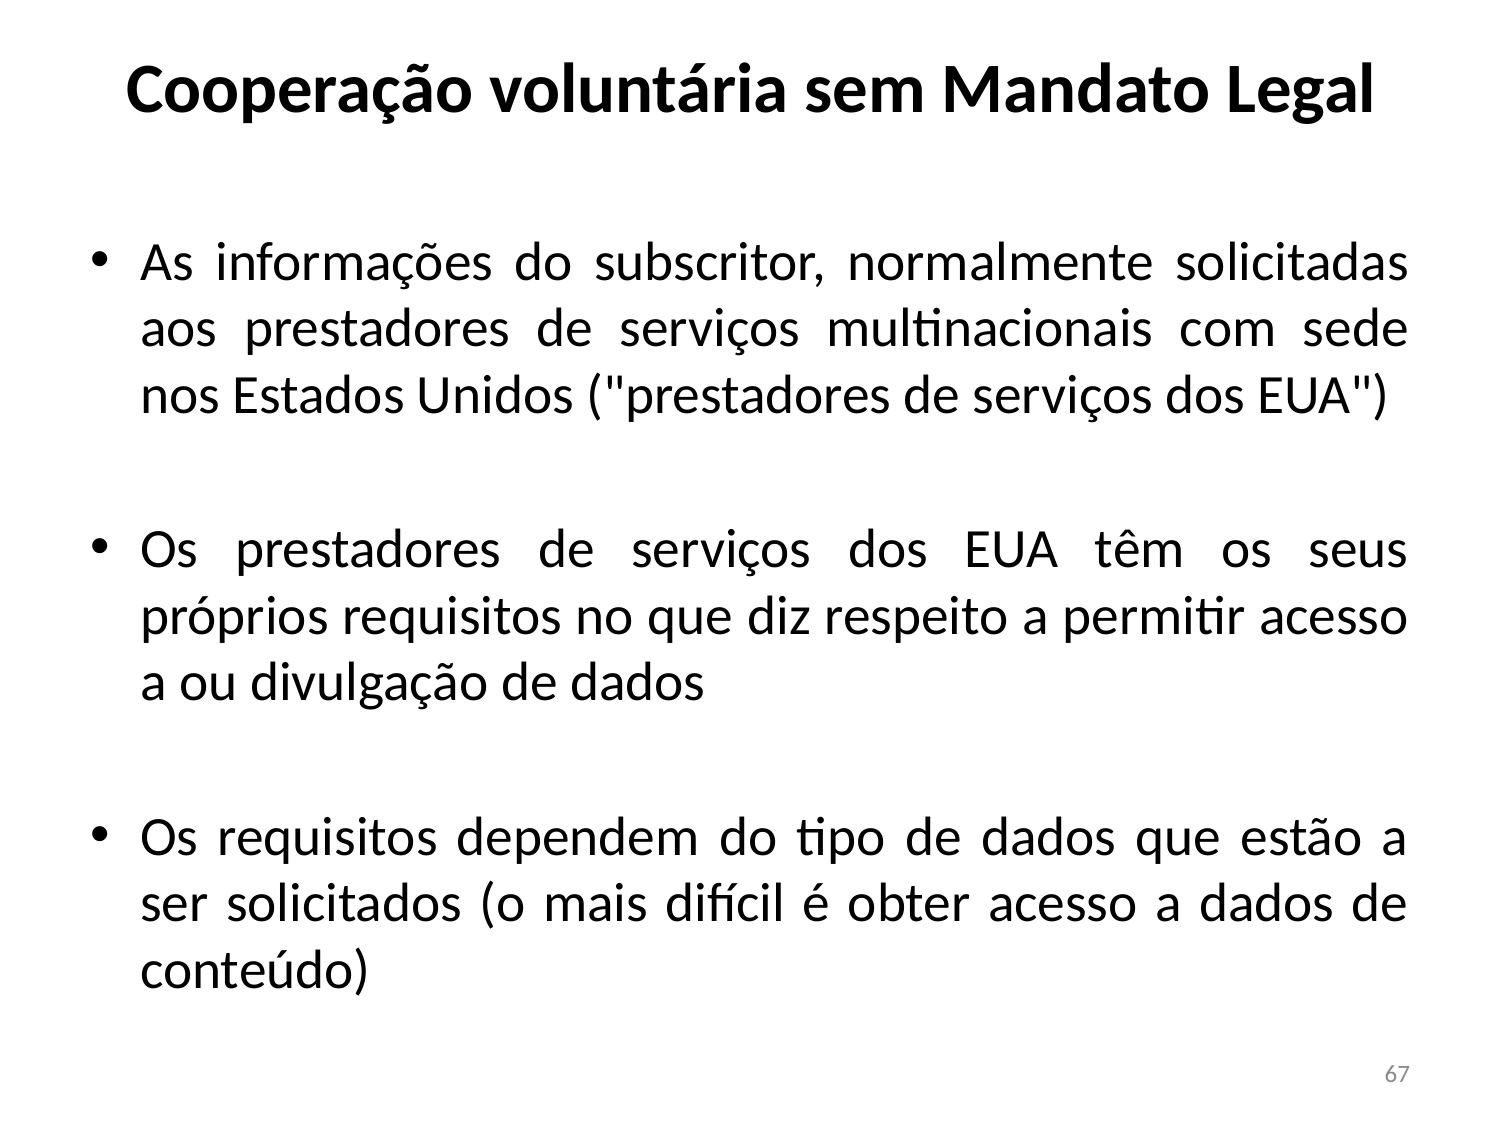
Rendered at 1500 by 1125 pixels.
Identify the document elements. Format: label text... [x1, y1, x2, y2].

title Cooperação voluntária sem Mandato Legal [53, 34, 1451, 223]
slide_number 67 [1074, 1042, 1425, 1103]
list As informações do subscritor, normalmente solicitadas aos prestadores de serviços multinacionais com sede nos Estados Unidos ("prestadores de serviços dos EUA") Os prestadores de serviços dos EUA têm os seus próprios requisitos no que diz respeito a permitir acesso a ou divulgação de dados Os requisitos dependem do tipo de dados que estão a ser solicitados (o mais difícil é obter acesso a dados de conteúdo) [75, 223, 1425, 1018]
